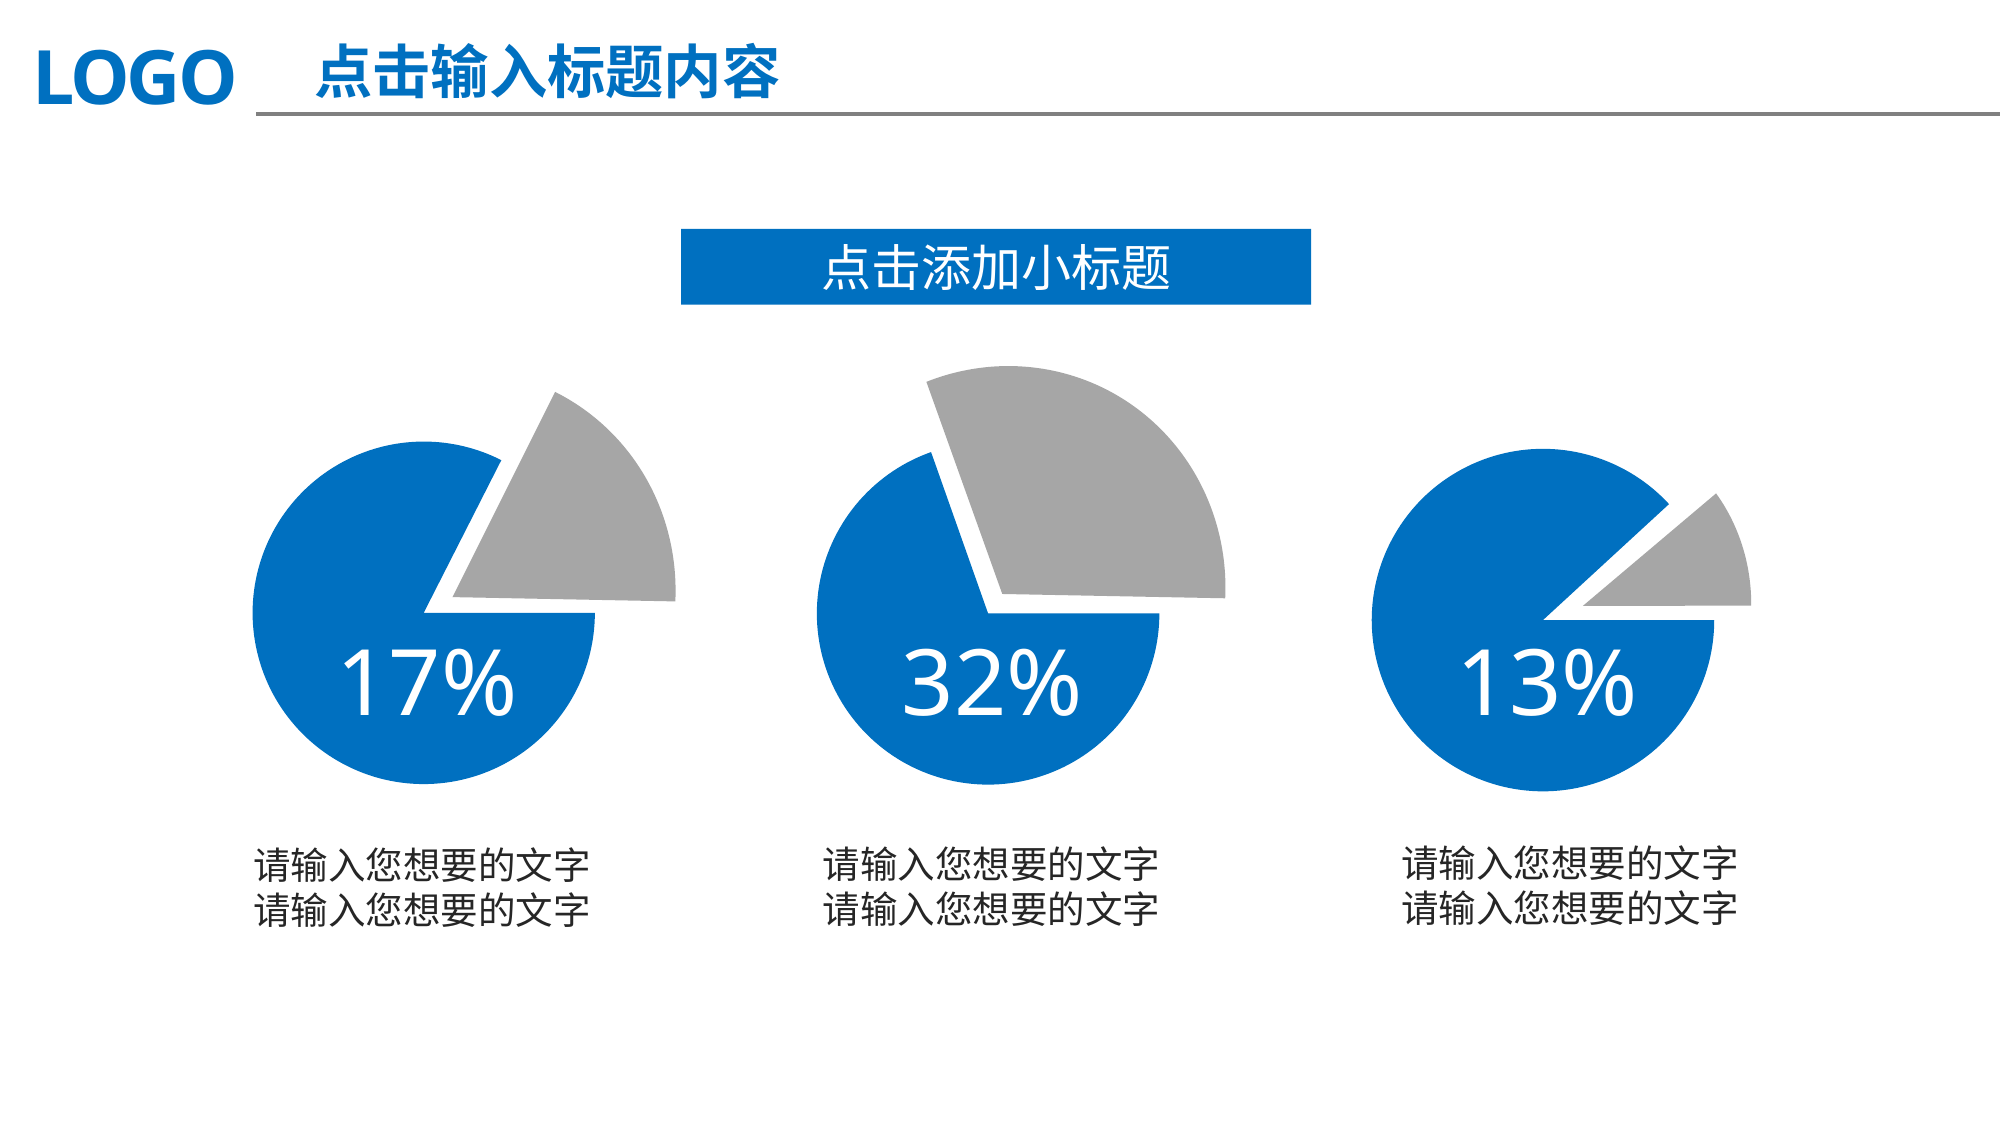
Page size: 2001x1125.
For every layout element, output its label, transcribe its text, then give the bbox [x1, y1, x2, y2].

text_box 请输入您想要的文字 请输入您想要的文字 [807, 833, 1194, 939]
text_box [814, 450, 1162, 787]
text_box [924, 363, 1228, 601]
text_box [450, 389, 678, 604]
text_box 点击添加小标题 [679, 227, 1313, 307]
text_box [1696, 617, 1717, 702]
text_box 32% [886, 616, 1163, 742]
text_box 请输入您想要的文字 请输入您想要的文字 [238, 834, 627, 939]
text_box 请输入您想要的文字 请输入您想要的文字 [1386, 832, 1768, 938]
text_box 13% [1442, 616, 1696, 742]
text_box [1580, 491, 1754, 609]
text_box 17% [321, 616, 570, 742]
text_box 点击输入标题内容 [277, 28, 817, 113]
text_box [250, 439, 597, 787]
text_box [1369, 446, 1672, 794]
